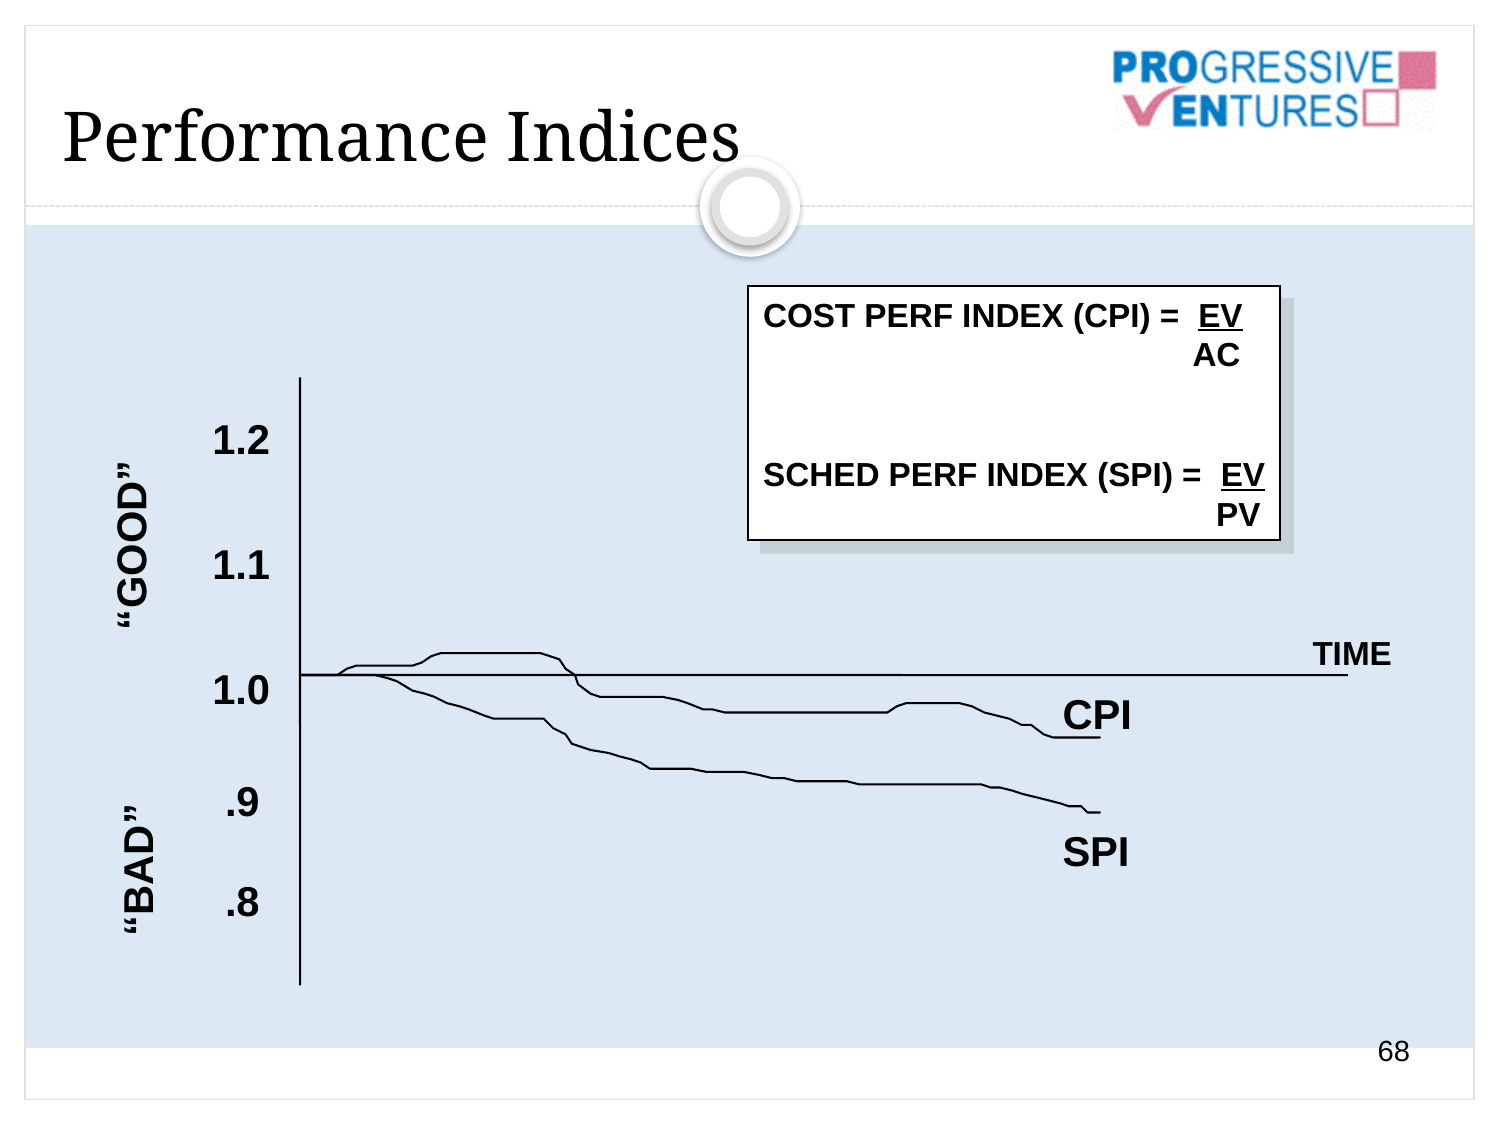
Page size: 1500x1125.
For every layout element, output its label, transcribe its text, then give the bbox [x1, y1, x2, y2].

text_box 1.0 [197, 655, 286, 720]
text_box 1.2 [197, 405, 286, 470]
picture [1112, 49, 1439, 130]
text_box .8 [210, 867, 275, 933]
text_box 68 [1074, 1024, 1425, 1103]
text_box COST PERF INDEX (CPI) = EV AC SCHED PERF INDEX (SPI) = EV PV [748, 286, 1281, 541]
text_box “GOOD” [97, 445, 162, 645]
text_box SPI [1047, 817, 1145, 883]
text_box [305, 676, 1100, 813]
text_box “BAD” [104, 788, 169, 952]
text_box [300, 653, 1047, 736]
text_box CPI [1047, 680, 1147, 745]
text_box TIME [1297, 624, 1407, 680]
text_box .9 [210, 767, 275, 833]
title Performance Indices [62, 99, 1338, 176]
text_box 1.1 [197, 530, 286, 595]
